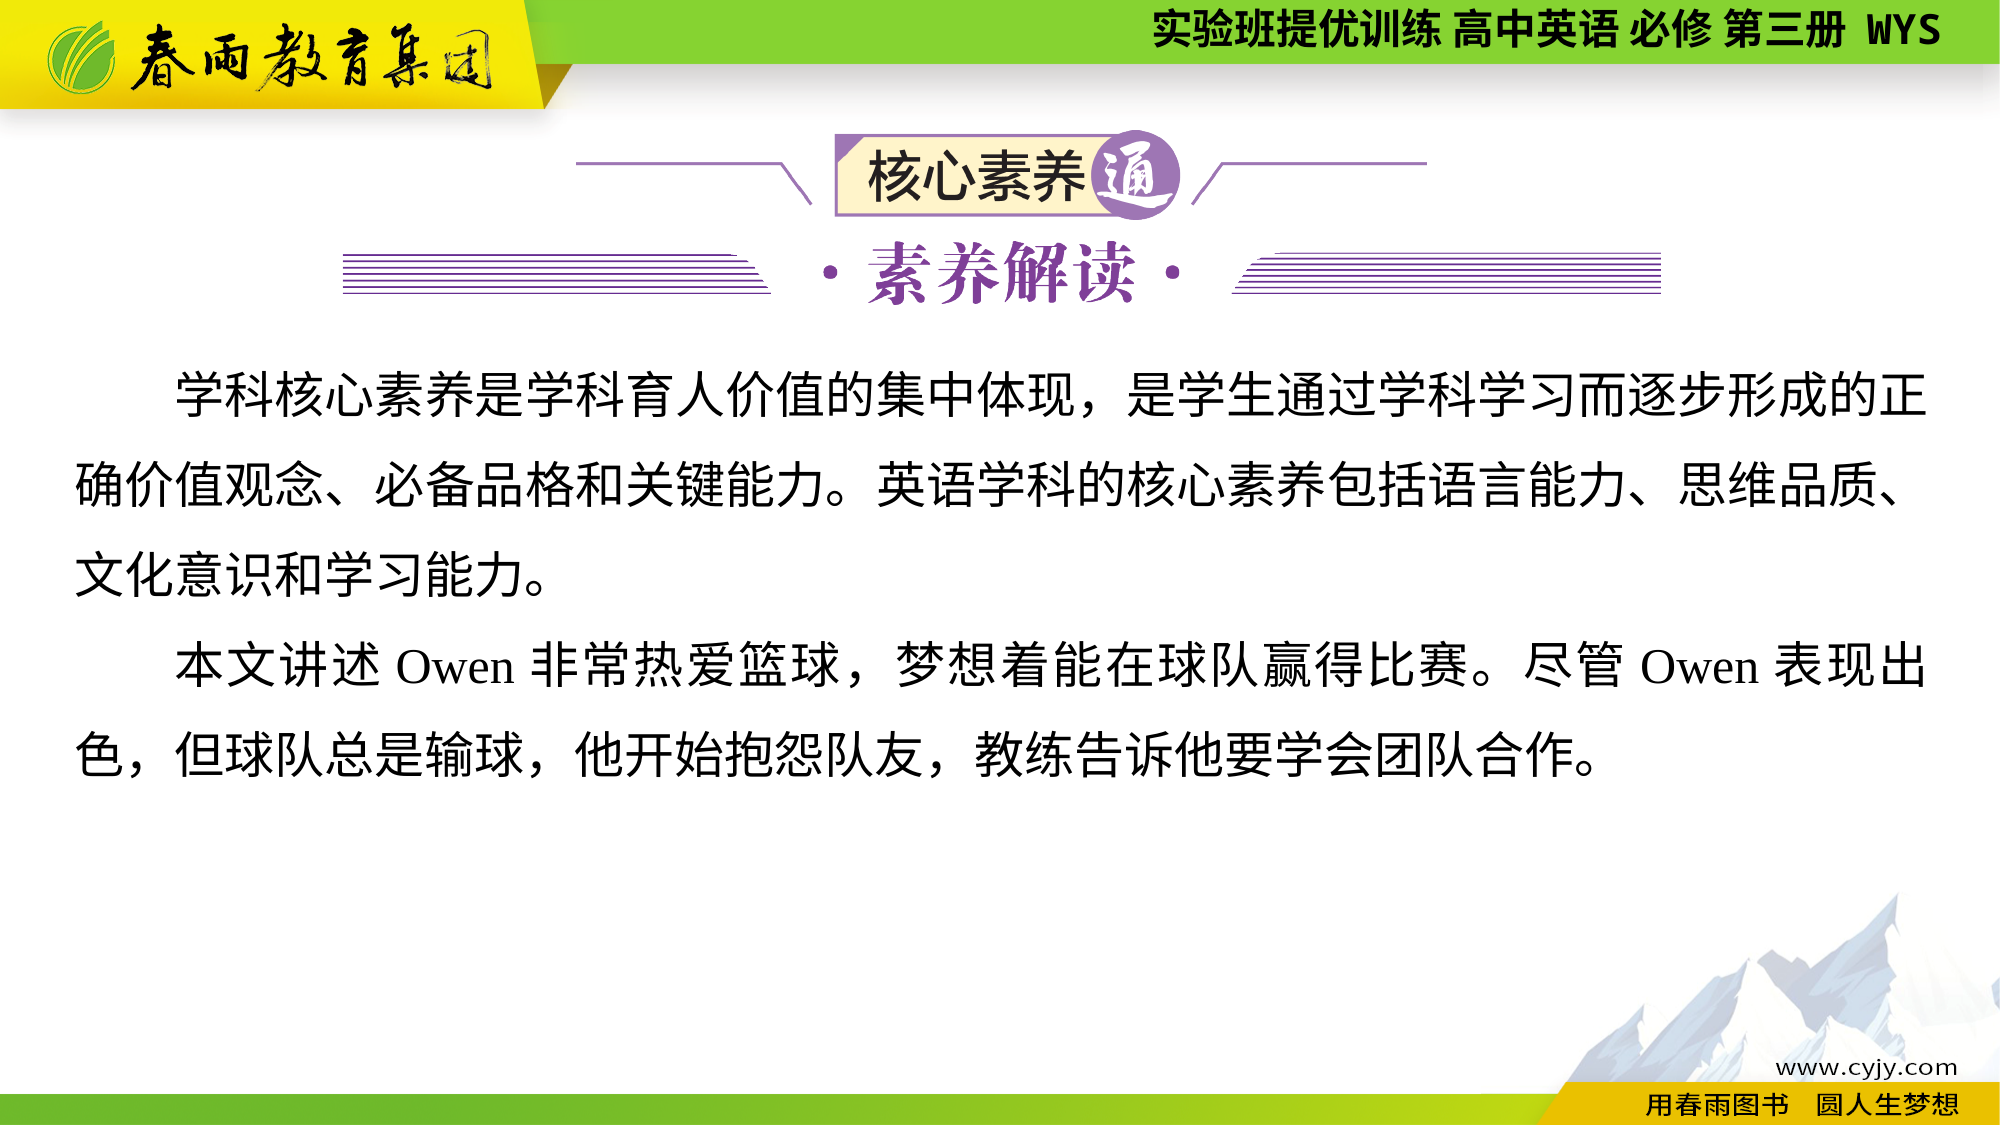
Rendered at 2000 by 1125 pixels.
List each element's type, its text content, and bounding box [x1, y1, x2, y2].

list 学科核心素养是学科育人价值的集中体现，是学生通过学科学习而逐步形成的正确价值观念、必备品格和关键能力。英语学科的核心素养包括语言能力、思维品质、文化意识和学习能力。 本文讲述Owen非常热爱篮球，梦想着能在球队赢得比赛。尽管Owen表现出色，但球队总是输球，他开始抱怨队友，教练告诉他要学会团队合作。 [59, 326, 1944, 797]
picture [0, 0, 2000, 1125]
